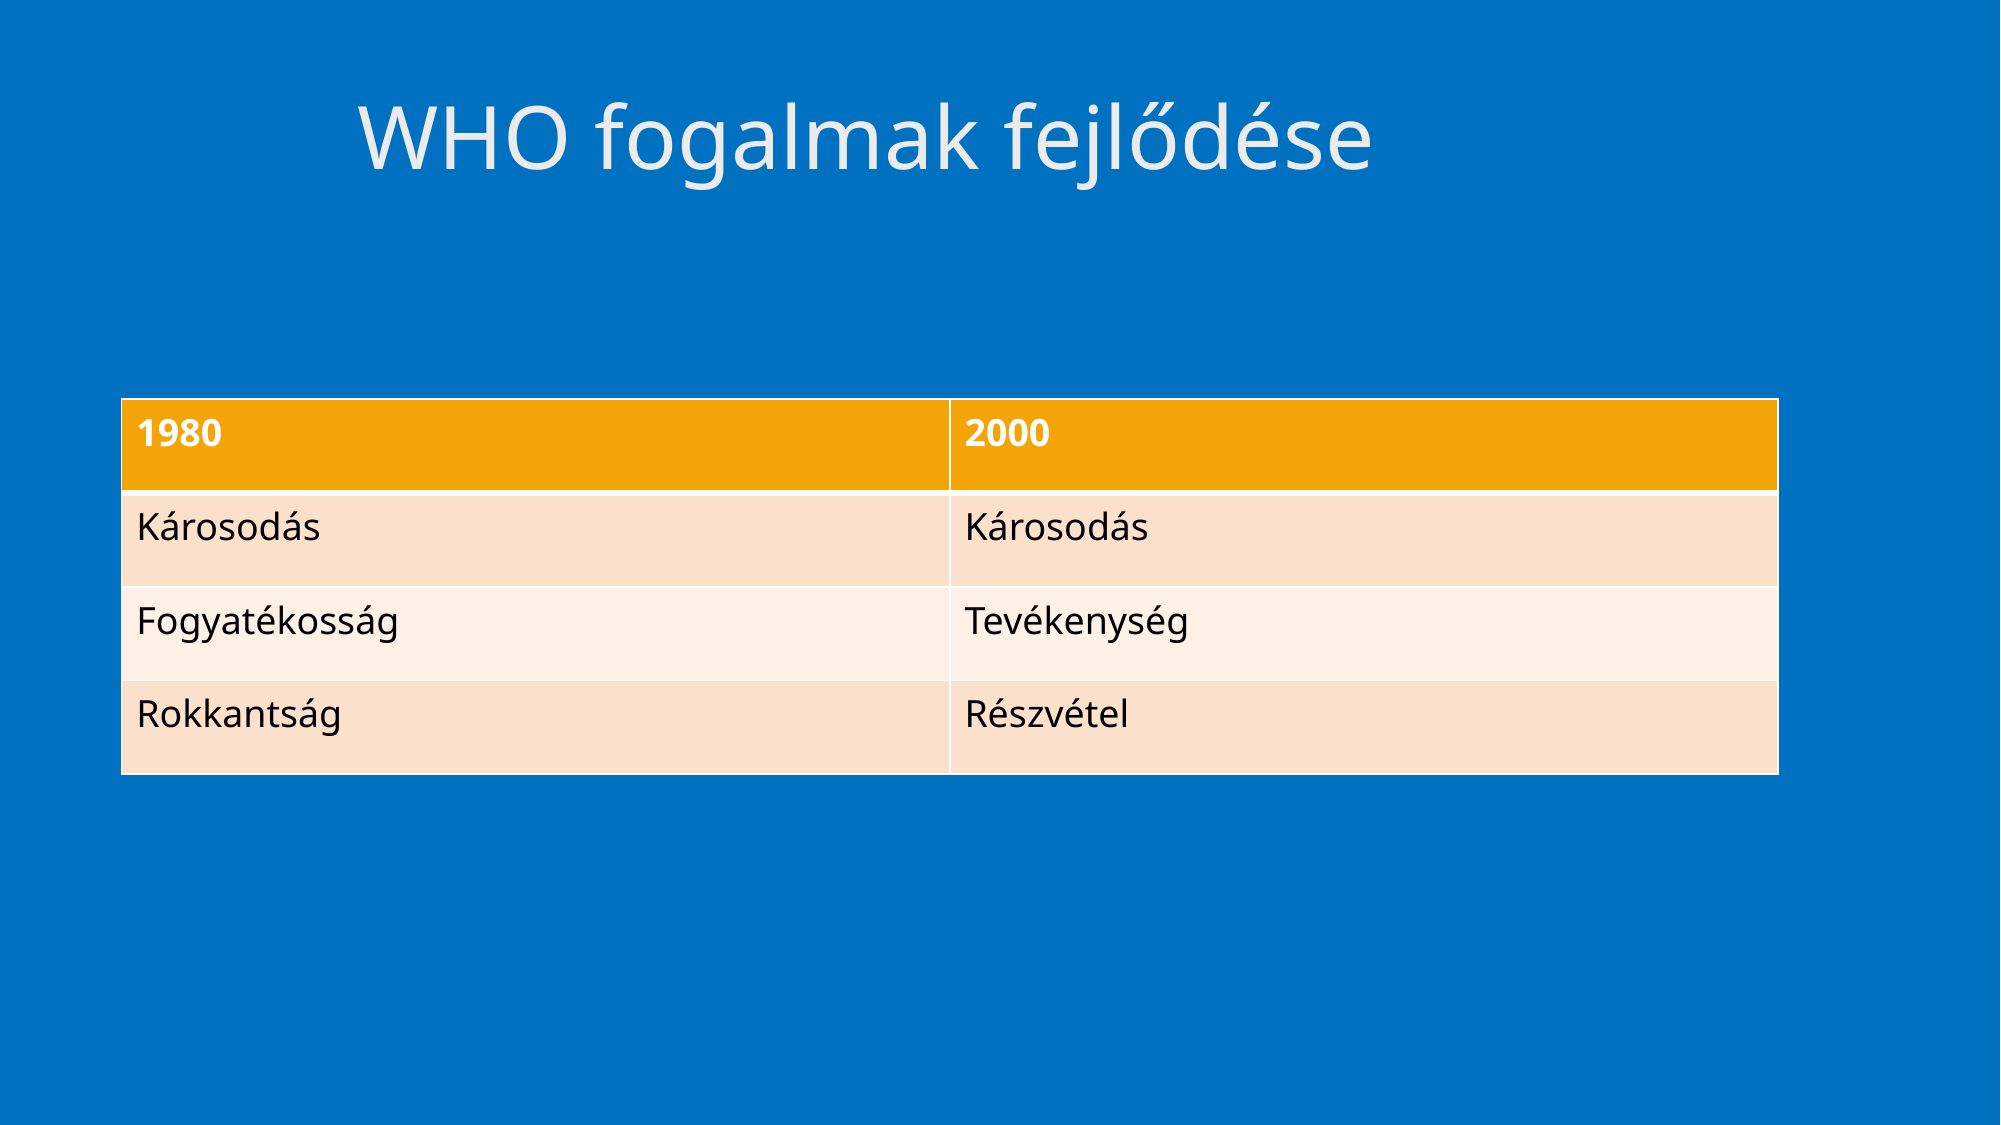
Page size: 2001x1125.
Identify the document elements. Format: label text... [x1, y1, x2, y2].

table_header 2000 [951, 400, 1777, 490]
table_header 1980 [122, 400, 949, 490]
title WHO fogalmak fejlődése [106, 74, 1649, 304]
table_cell Rokkantság [122, 681, 949, 773]
table_cell Fogyatékosság [122, 588, 949, 680]
table_cell Károsodás [122, 496, 949, 586]
table_cell Részvétel [951, 681, 1777, 773]
table_cell Tevékenység [951, 588, 1777, 680]
table_cell Károsodás [951, 496, 1777, 586]
